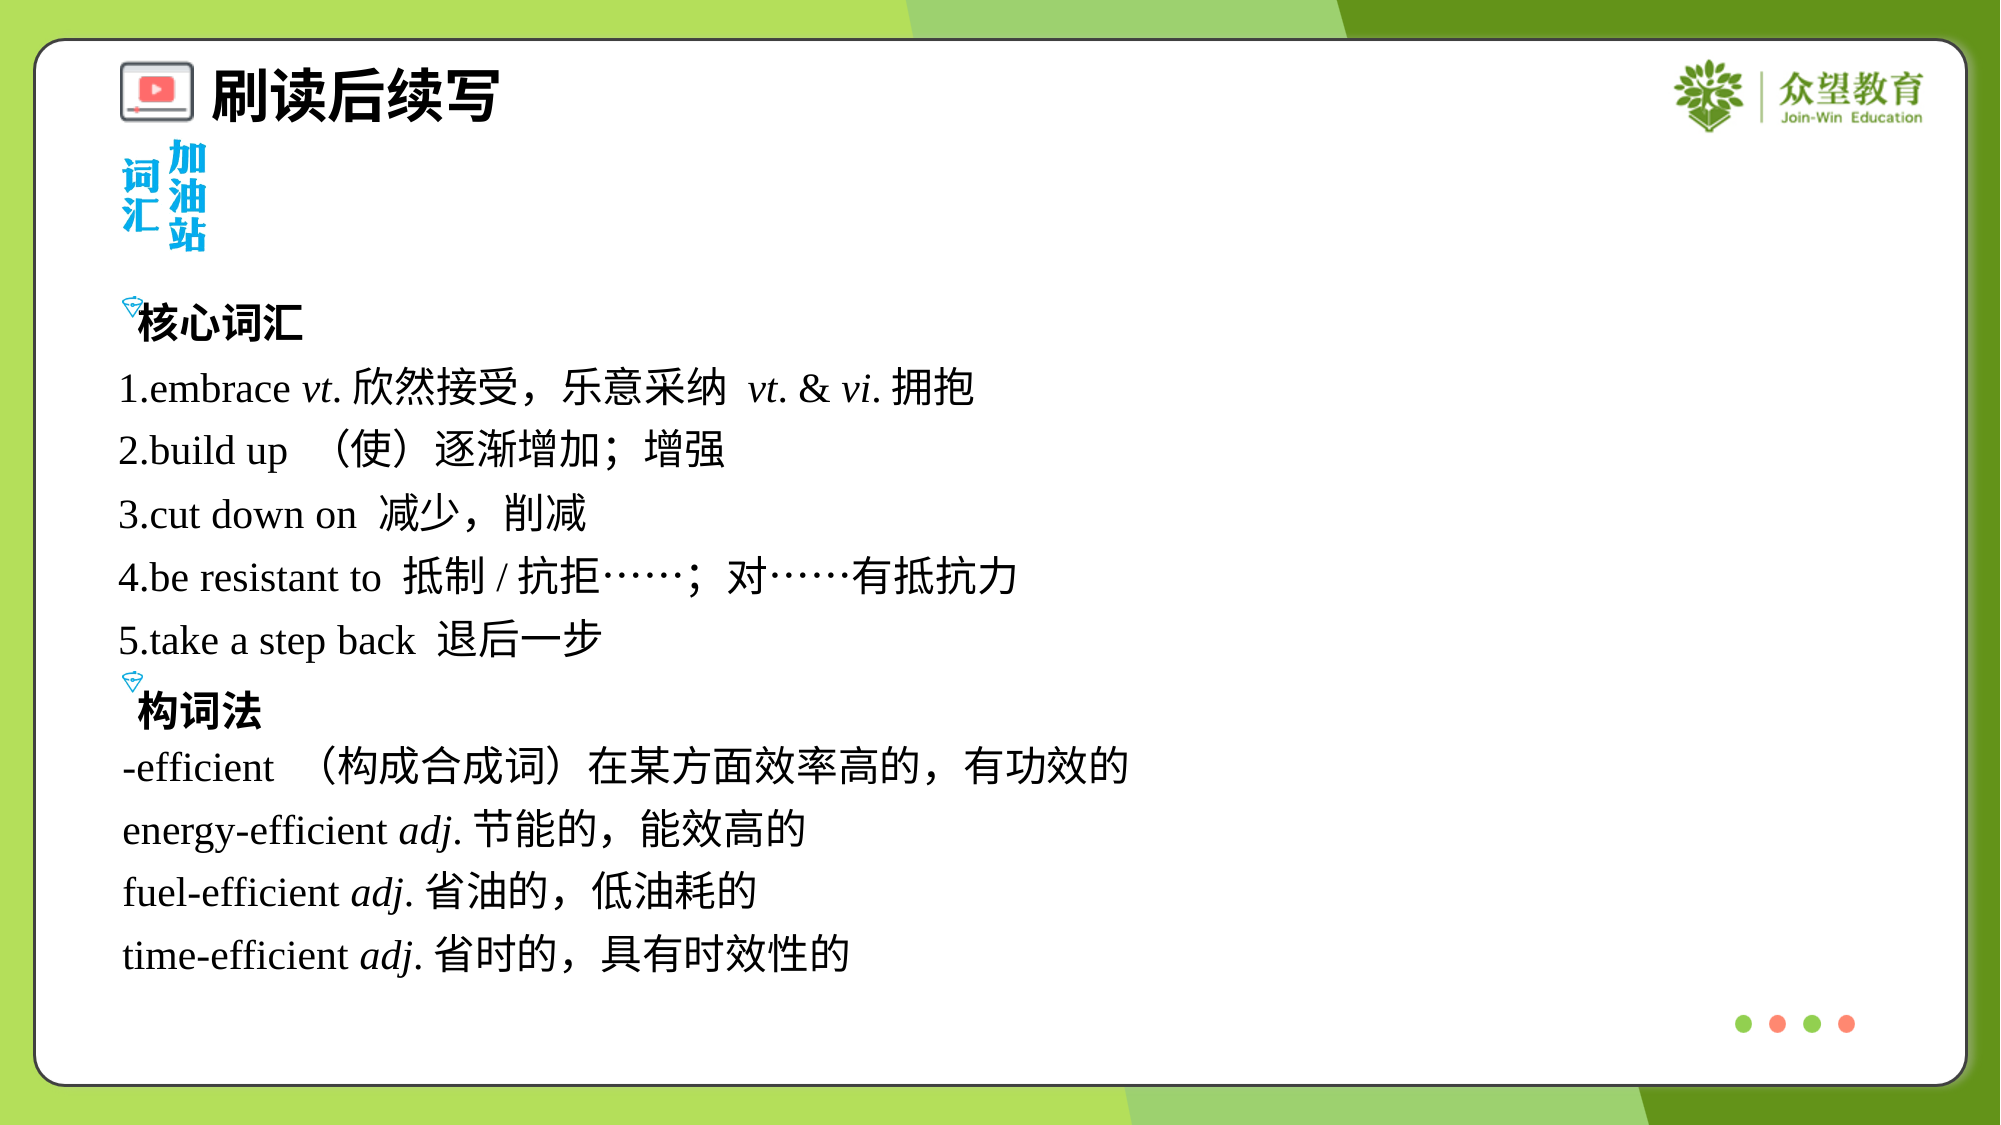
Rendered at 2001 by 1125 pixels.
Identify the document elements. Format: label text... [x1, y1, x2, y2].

text_box &5& 核心词汇 1.embrace vt.欣然接受，乐意采纳 vt. & vi.拥抱 2.build up （使）逐渐增加；增强 3.cut down on 减少，削减 4.be resistant to 抵制/抗拒……；对……有抵抗力 5.take a step back 退后一步 &6& 构词法 [118, 275, 1882, 712]
picture [0, 0, 2000, 1125]
text_box -efficient （构成合成词）在某方面效率高的，有功效的 energy-efficient adj.节能的，能效高的 fuel-efficient adj.省油的，低油耗的 time-efficient adj.省时的，具有时效性的 [122, 727, 1887, 973]
